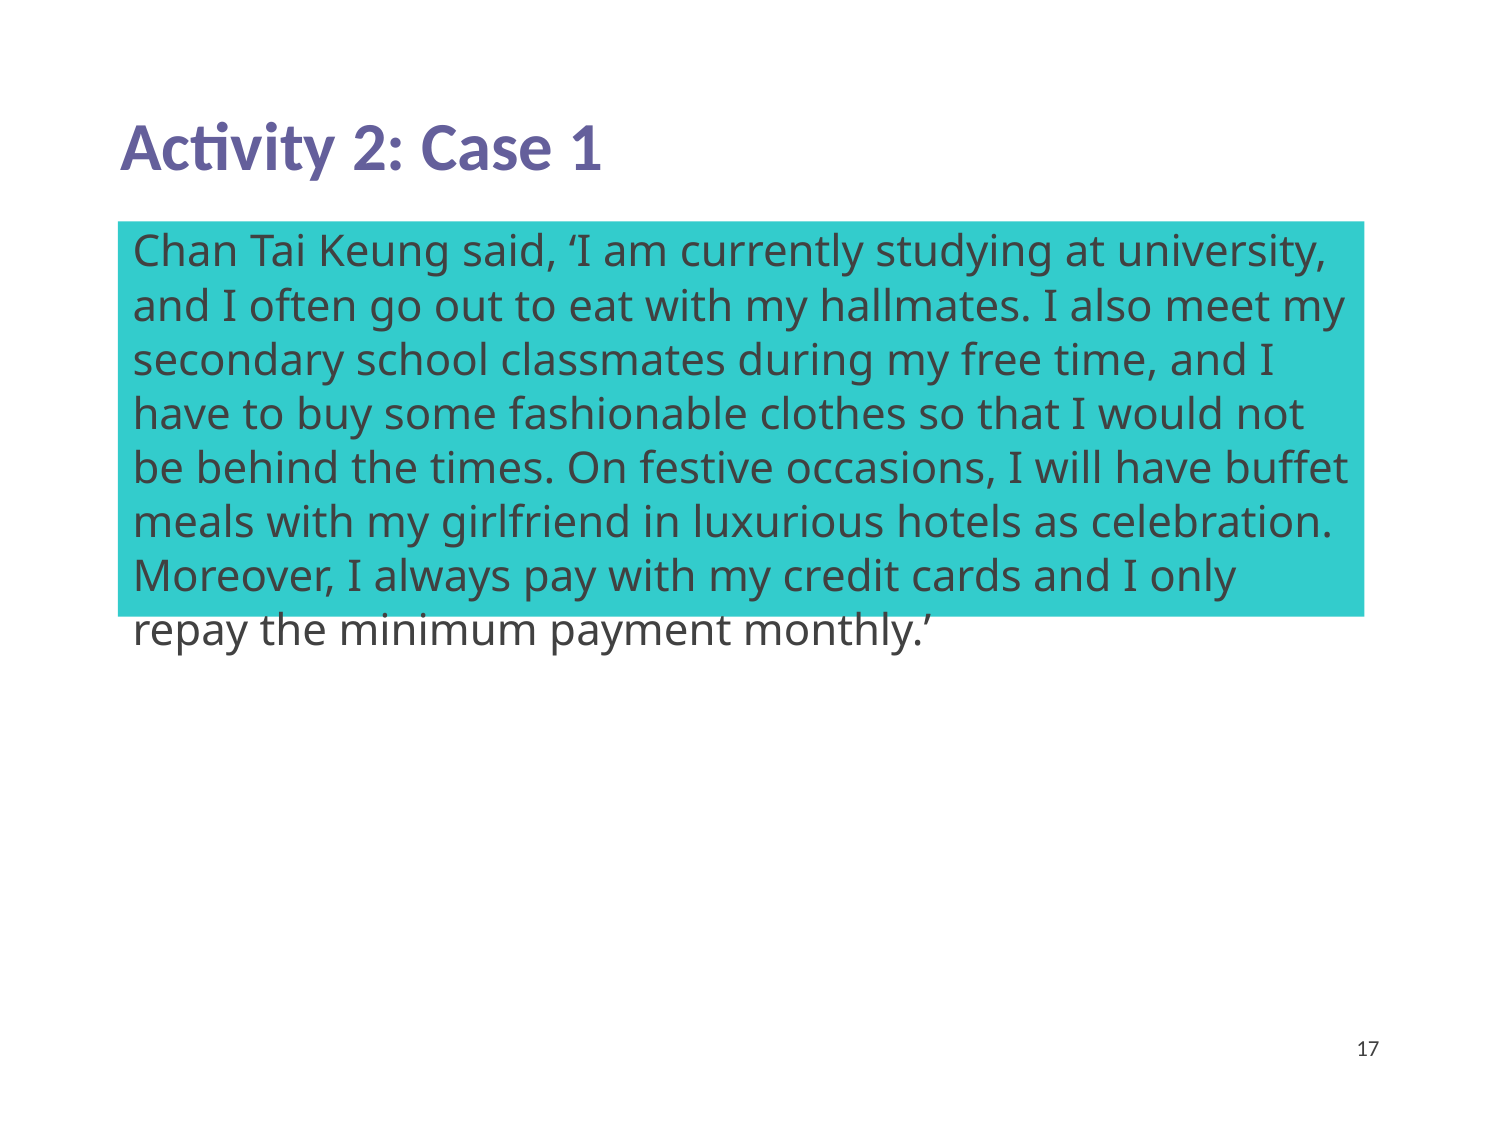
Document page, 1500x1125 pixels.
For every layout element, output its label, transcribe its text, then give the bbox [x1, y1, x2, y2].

text_box Chan Tai Keung said, ‘I am currently studying at university, and I often go out to eat with my hallmates. I also meet my secondary school classmates during my free time, and I have to buy some fashionable clothes so that I would not be behind the times. On festive occasions, I will have buffet meals with my girlfriend in luxurious hotels as celebration. Moreover, I always pay with my credit cards and I only repay the minimum payment monthly.’ [117, 221, 1365, 617]
slide_number 17 [1353, 1035, 1381, 1062]
list Activity 2: Case 1 [119, 113, 1382, 203]
